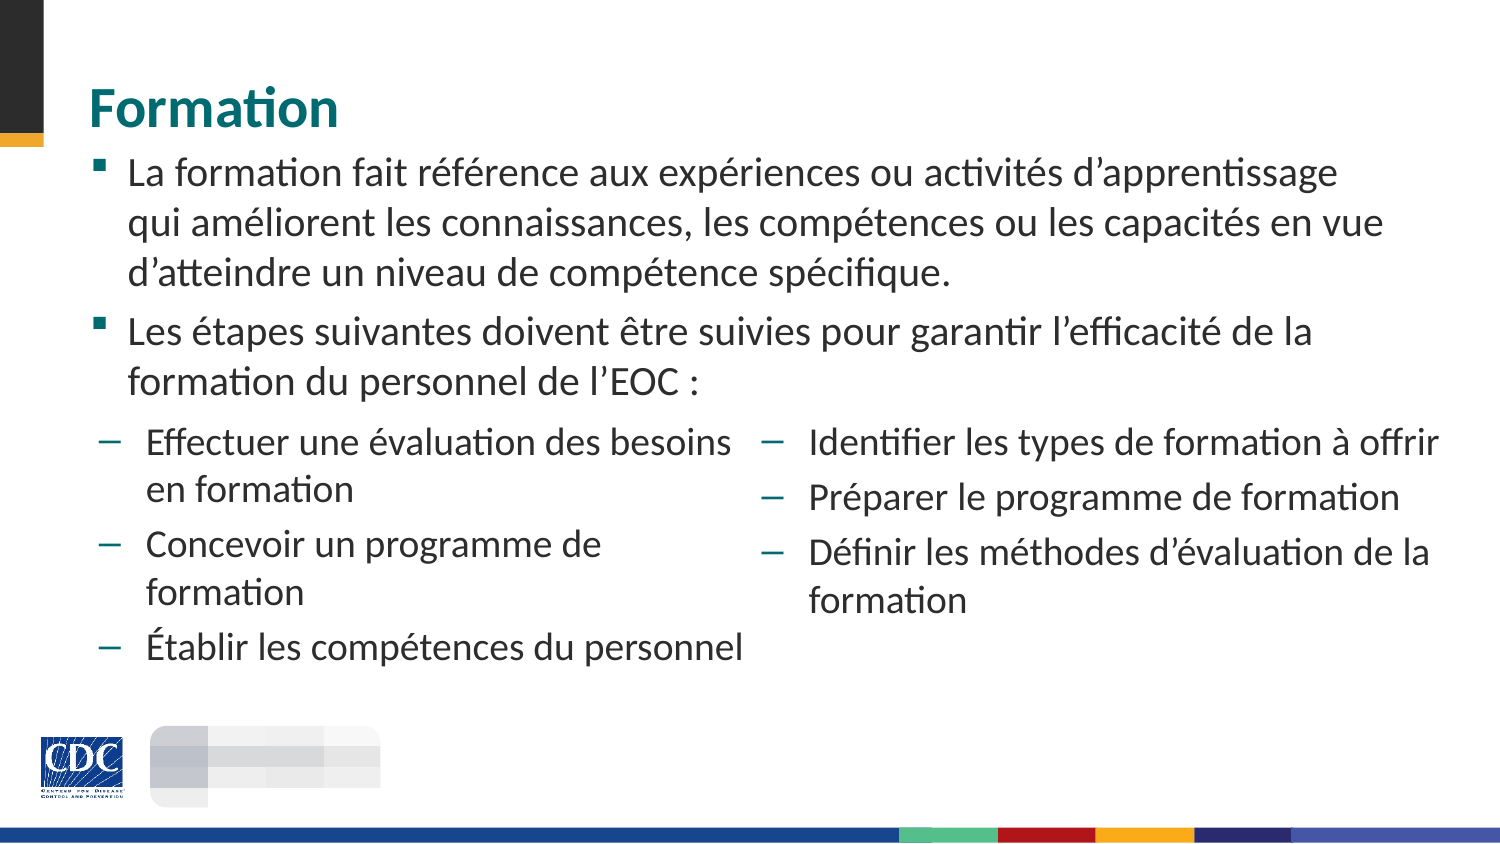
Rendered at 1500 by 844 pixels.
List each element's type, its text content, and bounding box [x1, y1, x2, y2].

text_box Effectuer une évaluation des besoins en formation Concevoir un programme de formation Établir les compétences du personnel Identifier les types de formation à offrir Préparer le programme de formation Définir les méthodes d’évaluation de la formation [8, 408, 1490, 794]
title Formation [75, 33, 1425, 147]
list La formation fait référence aux expériences ou activités d’apprentissage qui améliorent les connaissances, les compétences ou les capacités en vue d’atteindre un niveau de compétence spécifique. Les étapes suivantes doivent être suivies pour garantir l’efficacité de la formation du personnel de l’EOC : [75, 137, 1414, 408]
picture [41, 794, 125, 798]
